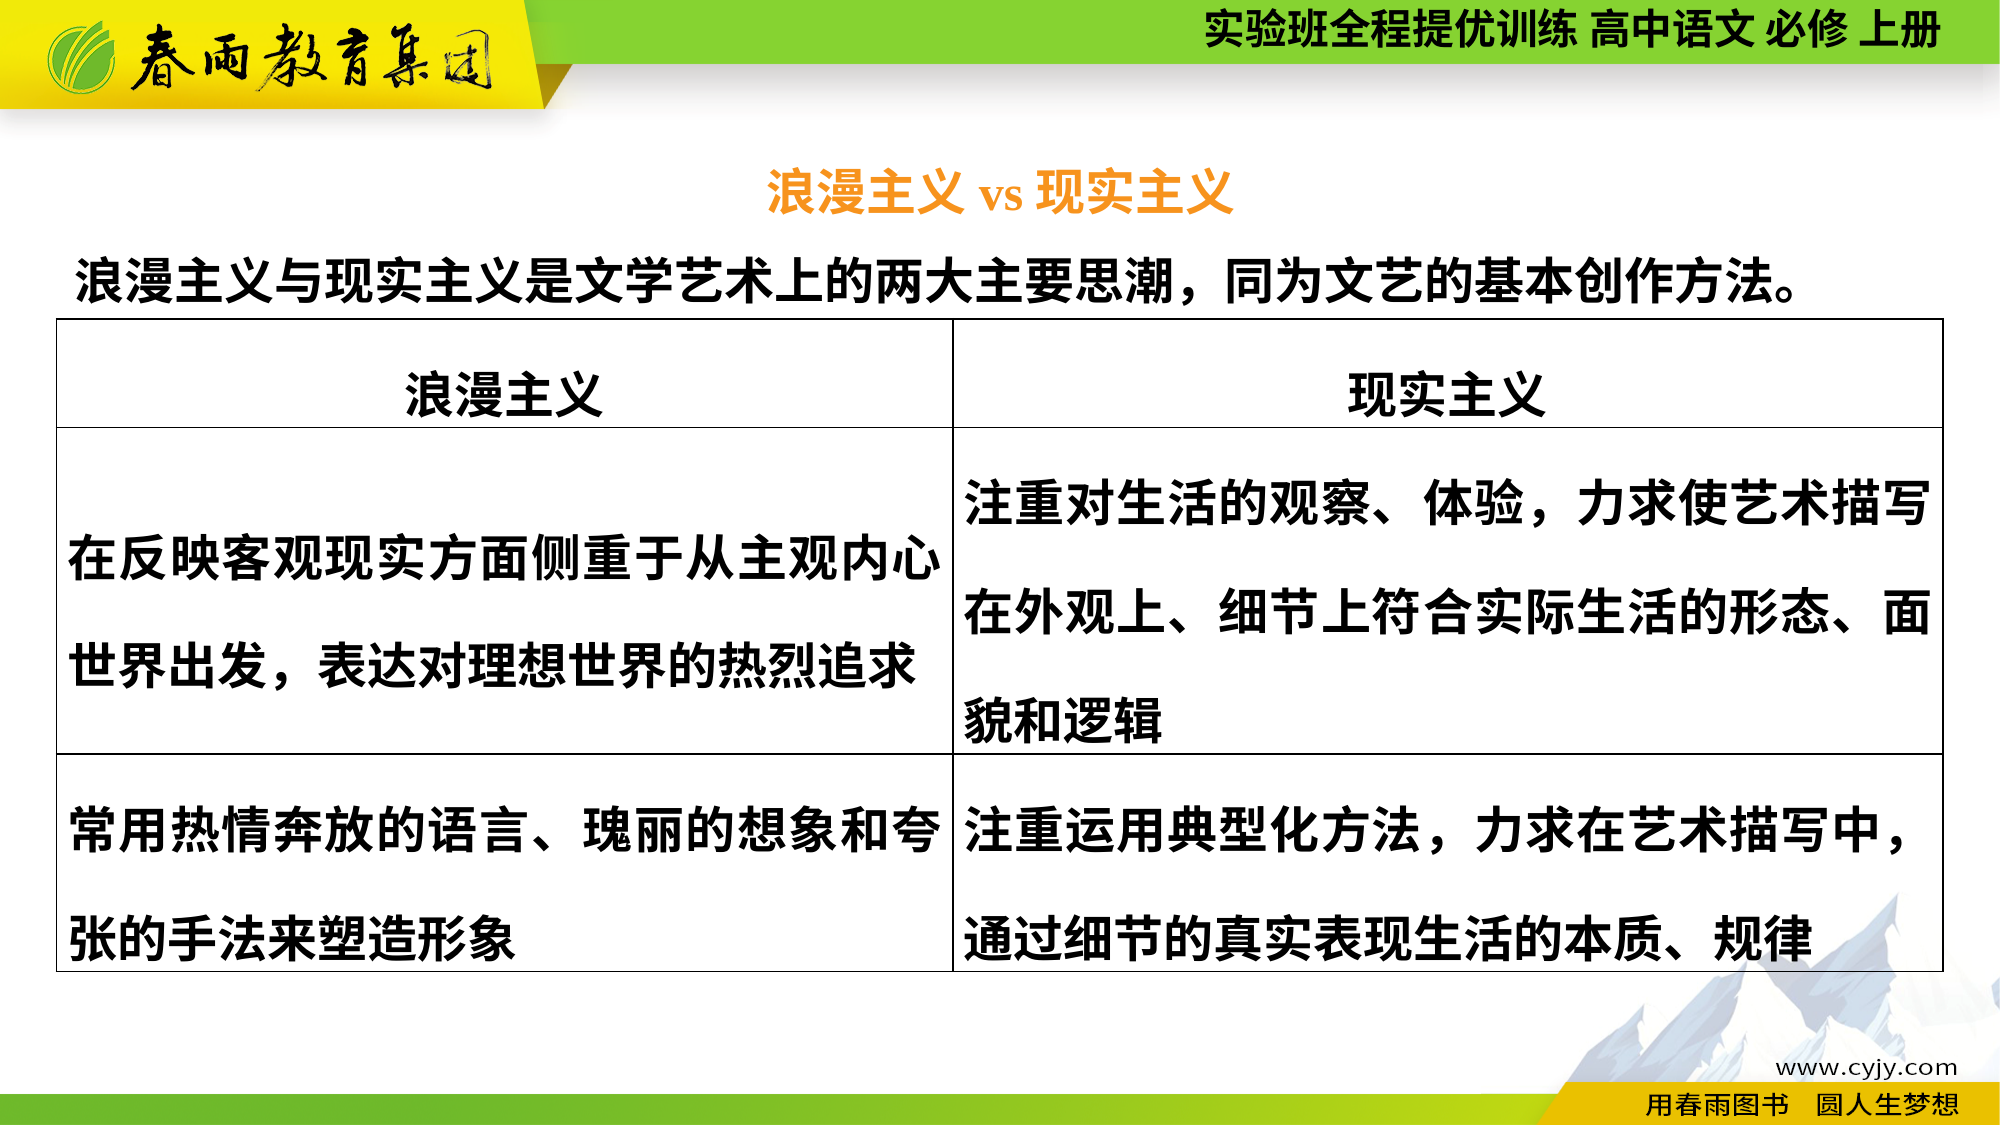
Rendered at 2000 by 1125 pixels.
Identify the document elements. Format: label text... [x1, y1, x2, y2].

table_cell 常用热情奔放的语言、瑰丽的想象和夸张的手法来塑造形象 [57, 755, 952, 971]
list 浪漫主义vs现实主义 浪漫主义与现实主义是文学艺术上的两大主要思潮，同为文艺的基本创作方法。 [59, 122, 1944, 308]
picture [0, 0, 2000, 1125]
table_cell 注重运用典型化方法，力求在艺术描写中，通过细节的真实表现生活的本质、规律 [954, 755, 1942, 971]
table_header 现实主义 [954, 320, 1942, 427]
table_cell 在反映客观现实方面侧重于从主观内心世界出发，表达对理想世界的热烈追求 [57, 428, 952, 753]
table_cell 注重对生活的观察、体验，力求使艺术描写在外观上、细节上符合实际生活的形态、面貌和逻辑 [954, 428, 1942, 753]
table_header 浪漫主义 [57, 320, 952, 427]
